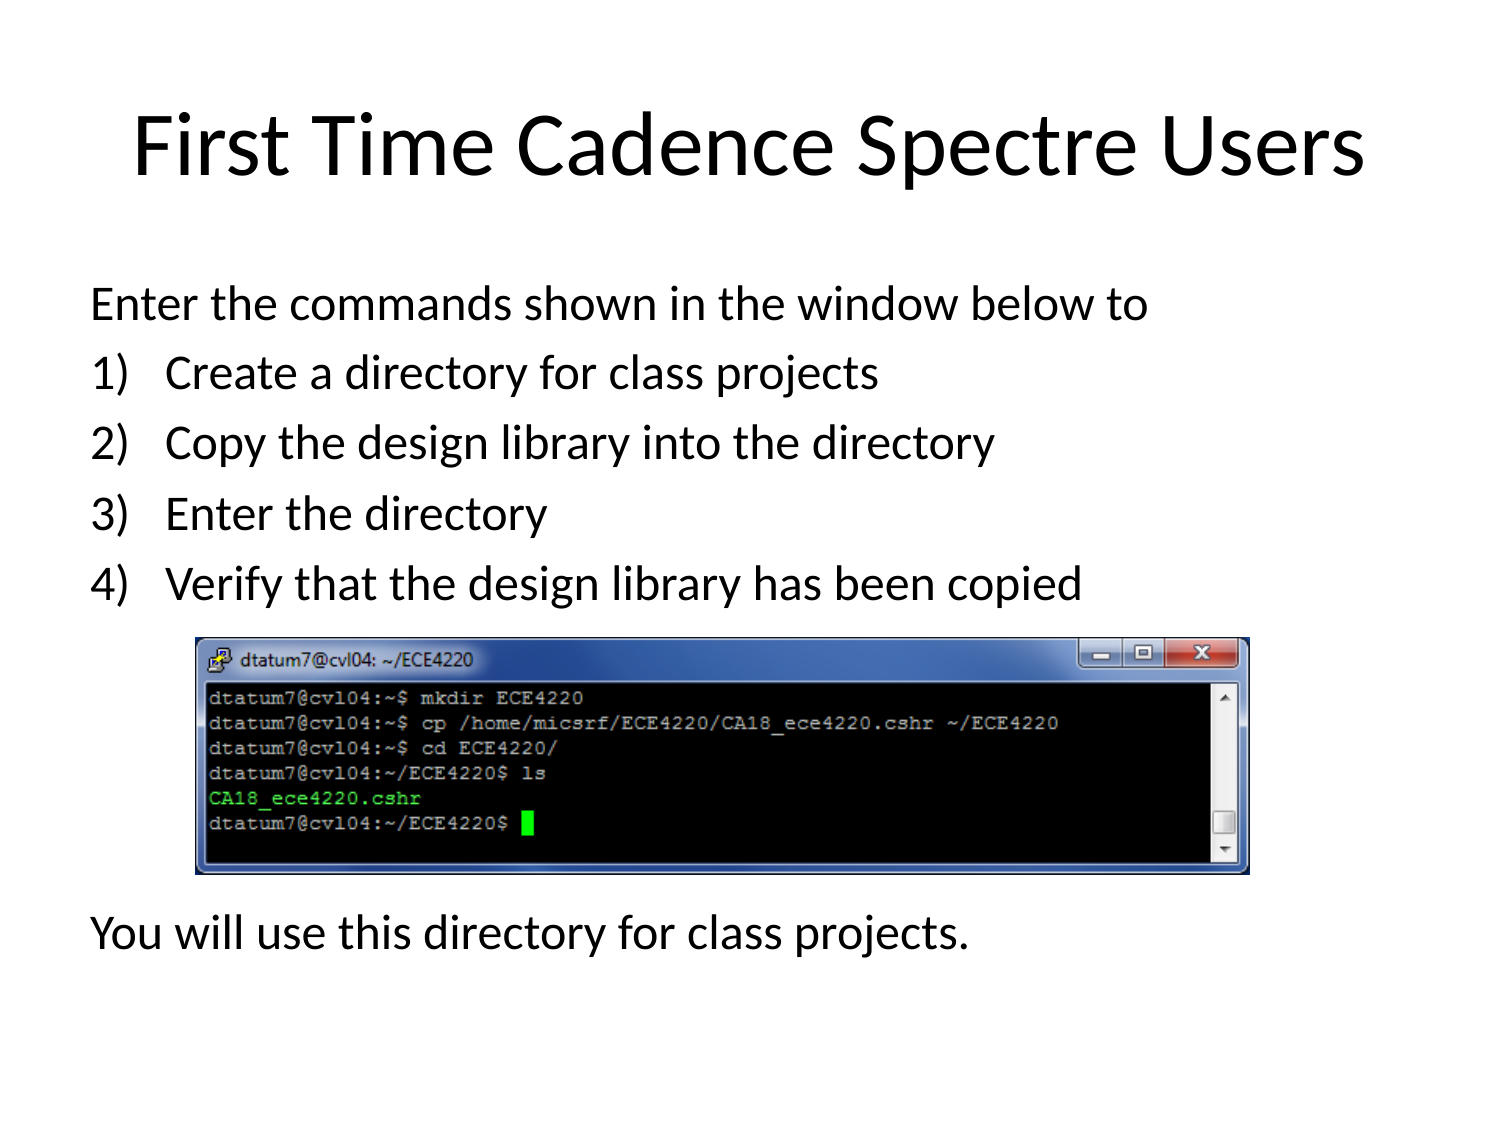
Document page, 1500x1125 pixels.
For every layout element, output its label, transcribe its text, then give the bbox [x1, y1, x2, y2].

list Enter the commands shown in the window below to Create a directory for class projects Copy the design library into the directory Enter the directory Verify that the design library has been copied You will use this directory for class projects. [75, 262, 1425, 1005]
title First Time Cadence Spectre Users [75, 45, 1425, 233]
picture [195, 637, 1251, 876]
